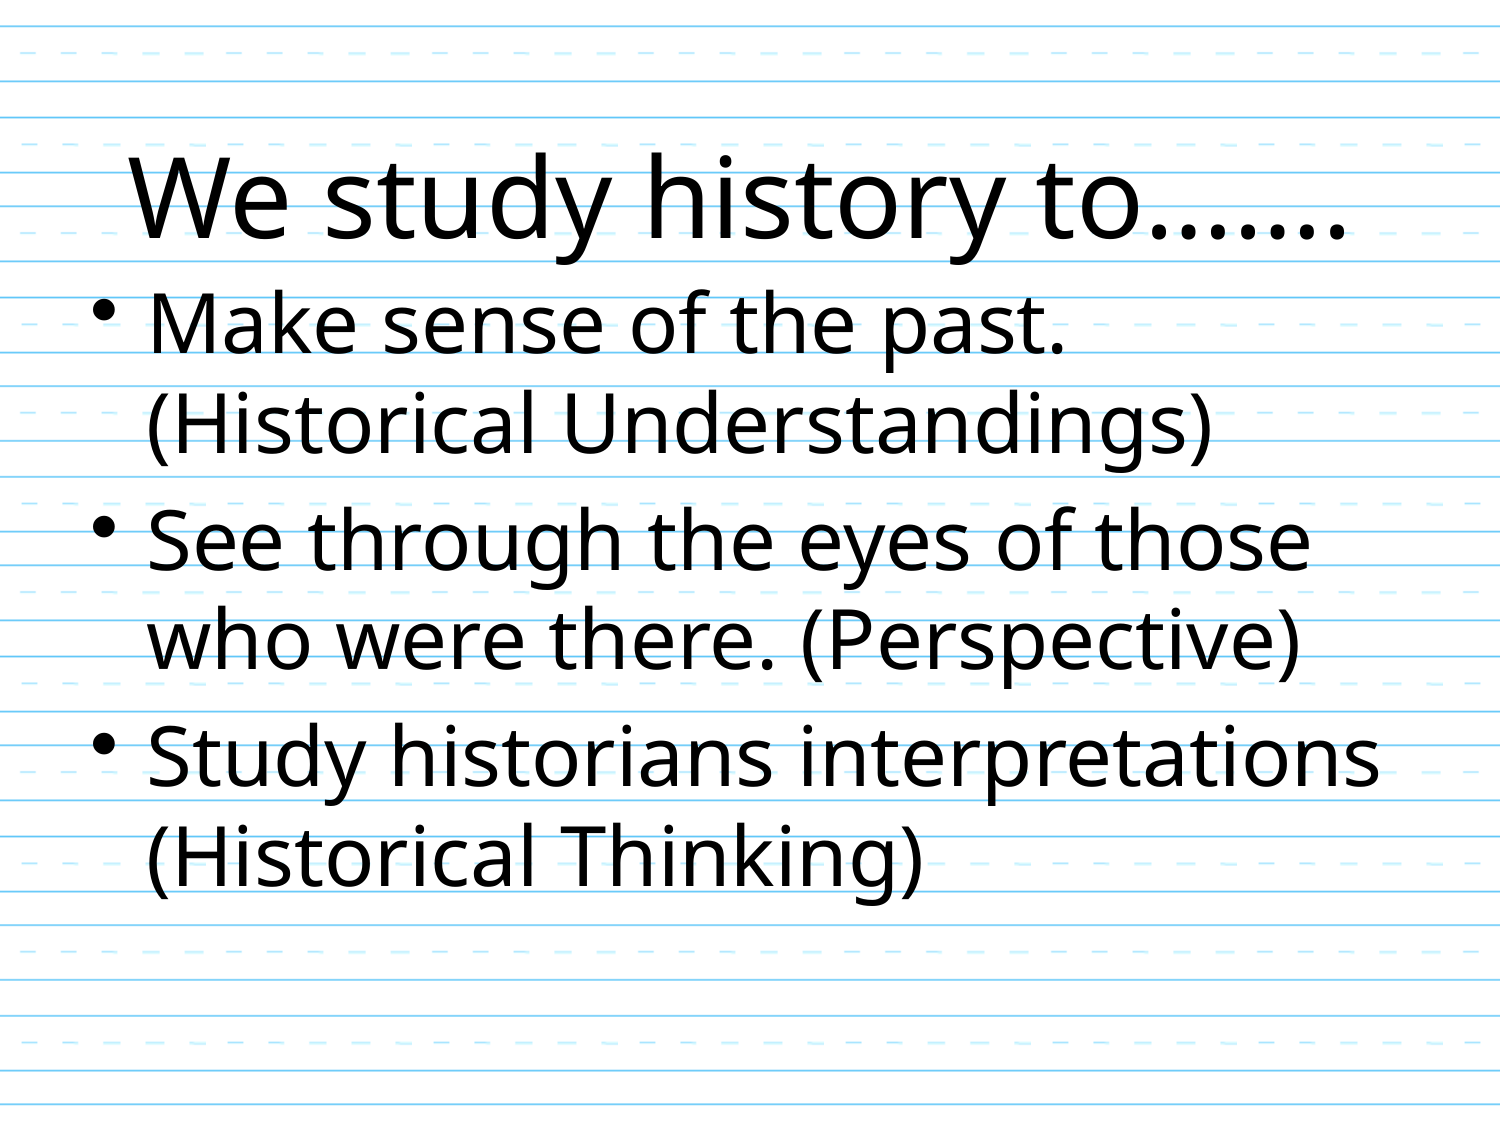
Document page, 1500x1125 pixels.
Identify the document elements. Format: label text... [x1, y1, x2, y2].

picture [0, 0, 1500, 1125]
title We study history to……. [112, 99, 1388, 262]
list Make sense of the past. (Historical Understandings) See through the eyes of those who were there. (Perspective) Study historians interpretations (Historical Thinking) [74, 262, 1426, 876]
